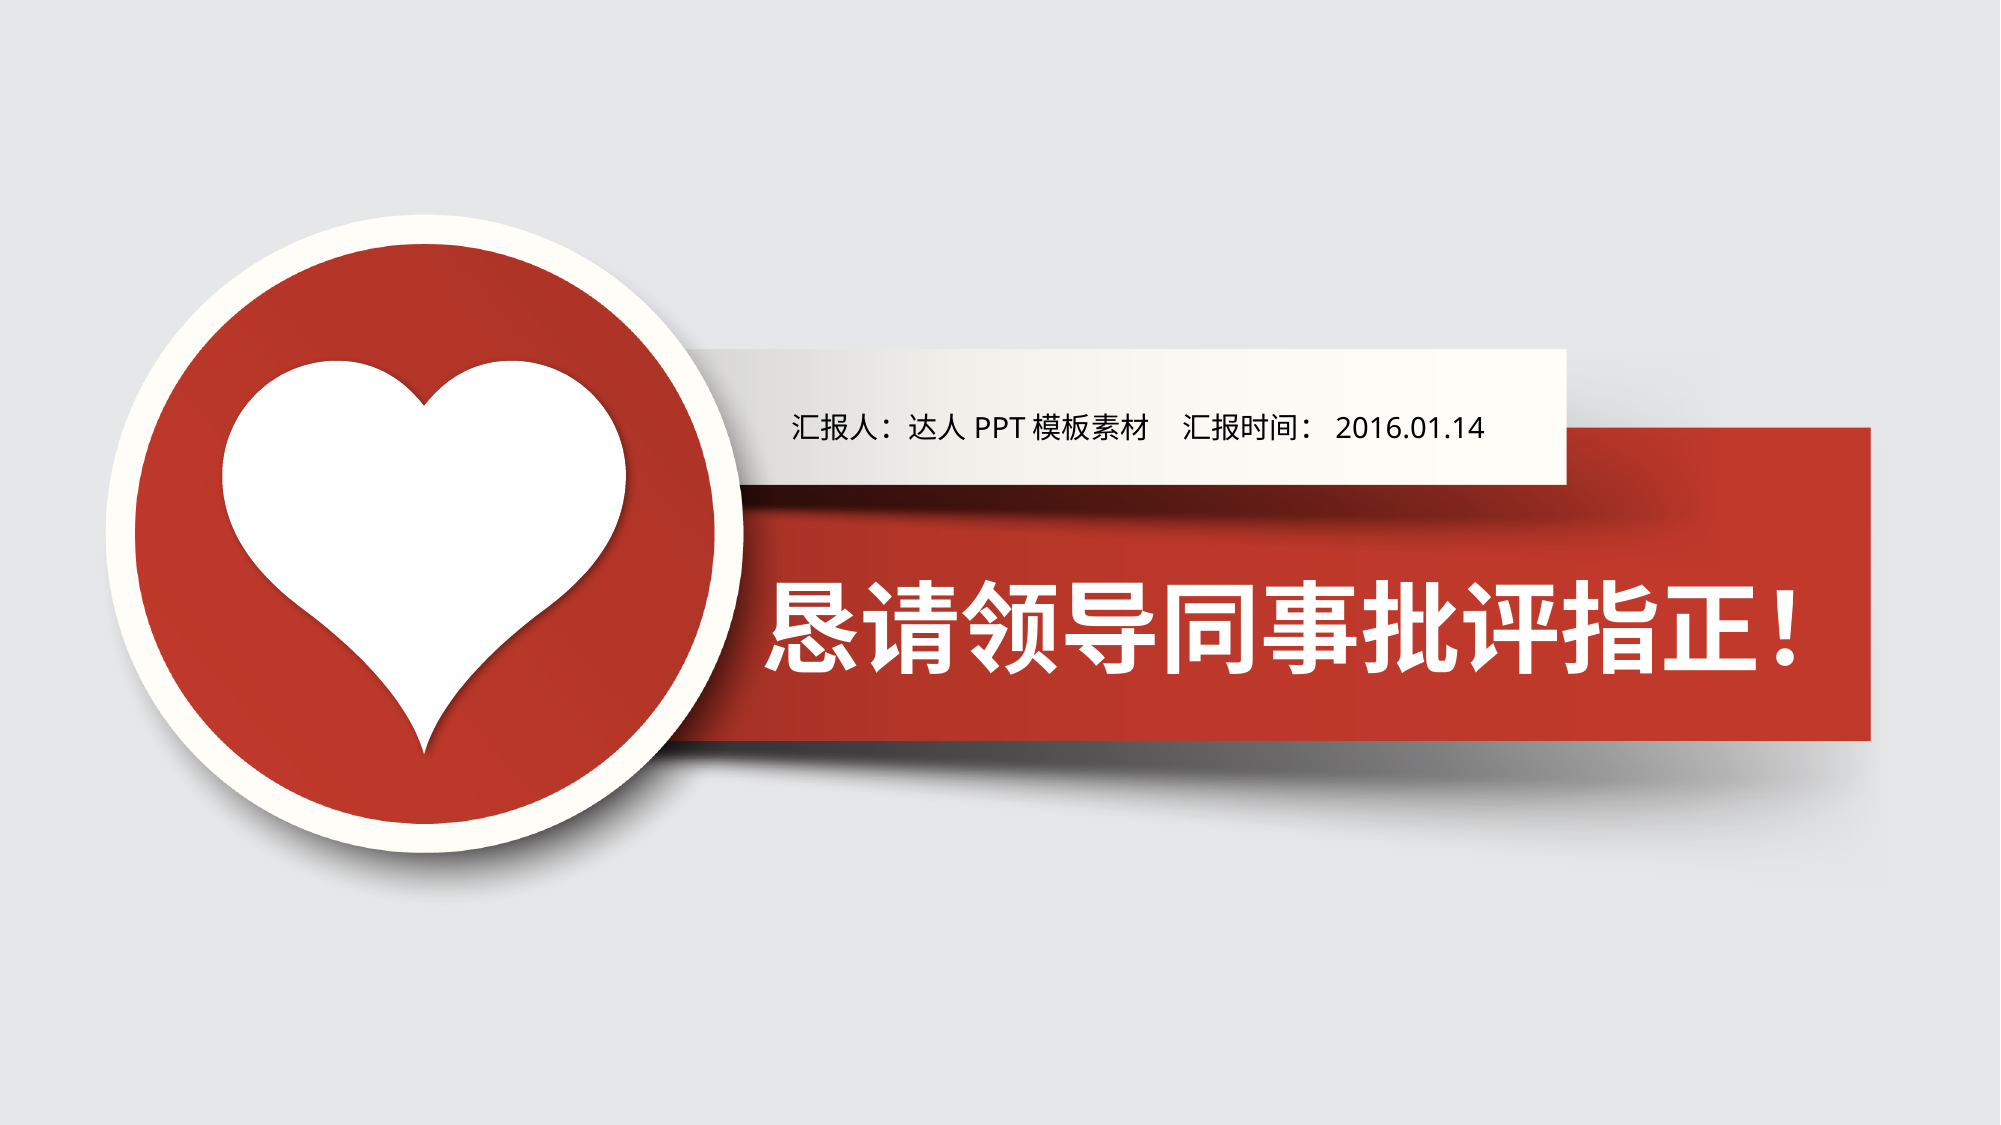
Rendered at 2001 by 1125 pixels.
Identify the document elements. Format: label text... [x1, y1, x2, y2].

text_box 汇报人：达人PPT模板素材 汇报时间：2016.01.14 [776, 401, 1500, 452]
text_box 恳请领导同事批评指正！ [745, 557, 1876, 693]
picture [0, 0, 2000, 1125]
text_box [222, 360, 626, 755]
